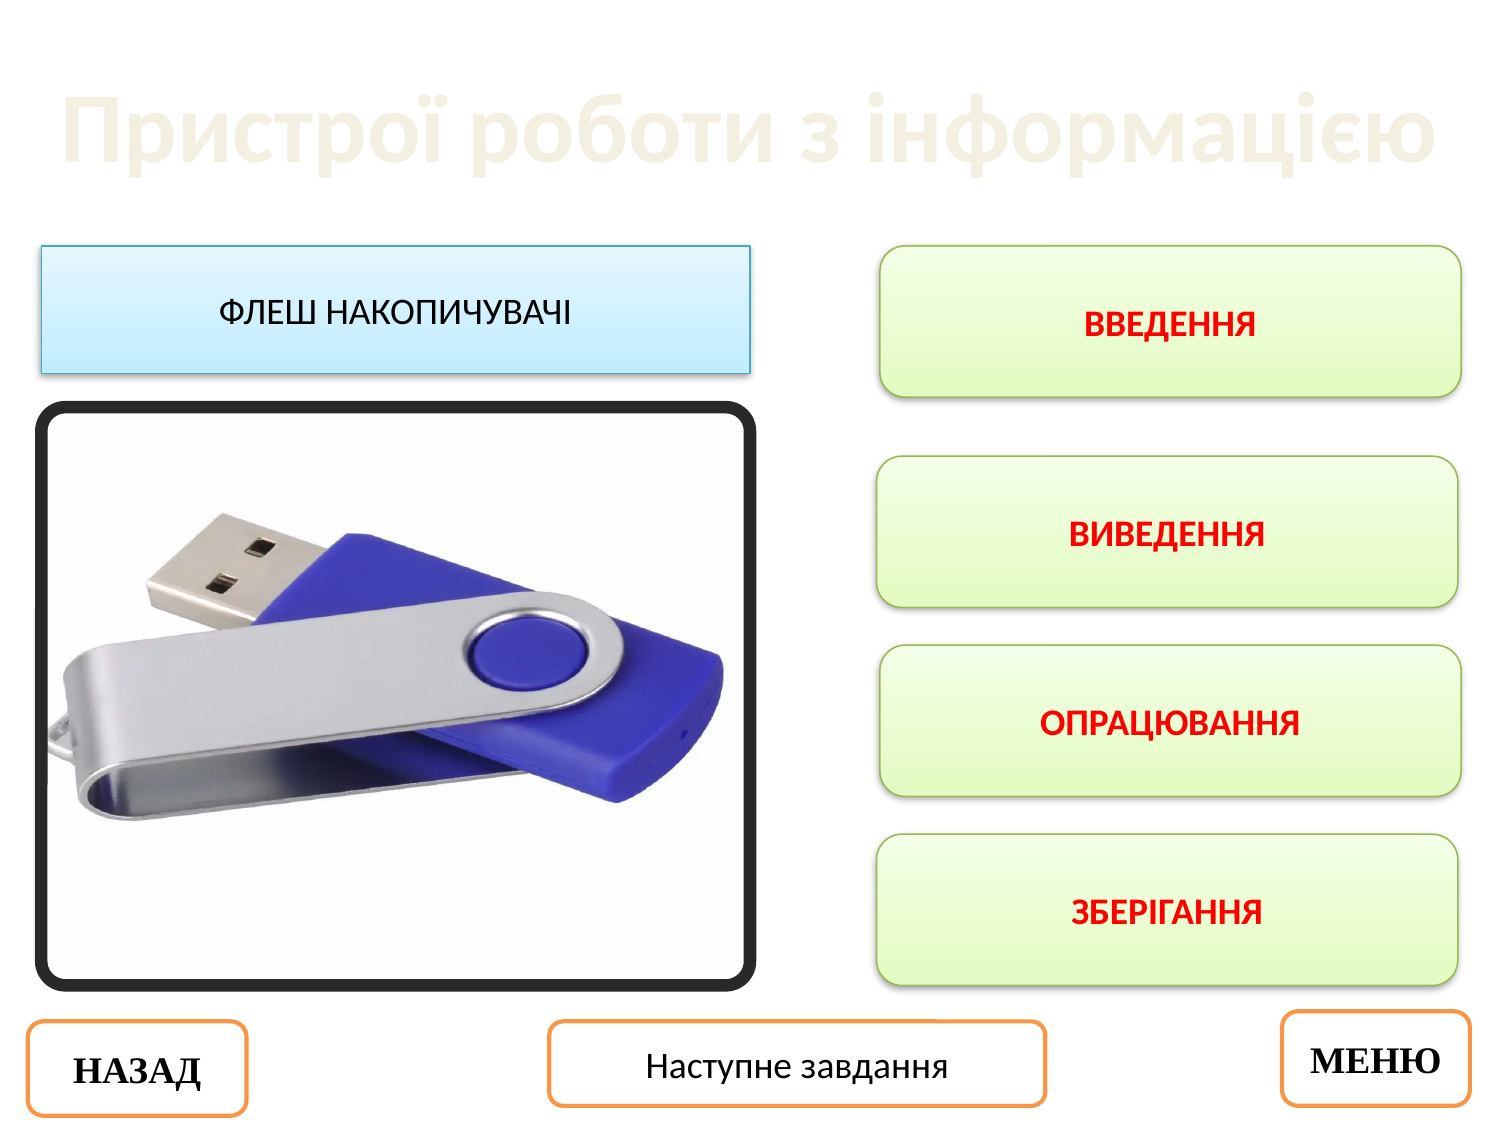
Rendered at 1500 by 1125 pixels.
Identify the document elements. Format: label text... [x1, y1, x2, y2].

text_box МЕНЮ [1279, 1009, 1472, 1108]
text_box ОПРАЦЮВАННЯ [879, 644, 1462, 798]
text_box ВИВЕДЕННЯ [875, 455, 1459, 609]
text_box НАЗАД [25, 1019, 249, 1118]
text_box Пристрої роботи з інформацією [45, 54, 1455, 190]
text_box ЗБЕРІГАННЯ [875, 833, 1459, 987]
text_box ФЛЕШ НАКОПИЧУВАЧІ [41, 245, 751, 374]
picture [41, 406, 751, 986]
footer Ведмідська Наталія Миколаївна [512, 1042, 988, 1103]
text_box Наступне завдання [547, 1019, 1048, 1108]
text_box ВВЕДЕННЯ [879, 245, 1462, 398]
